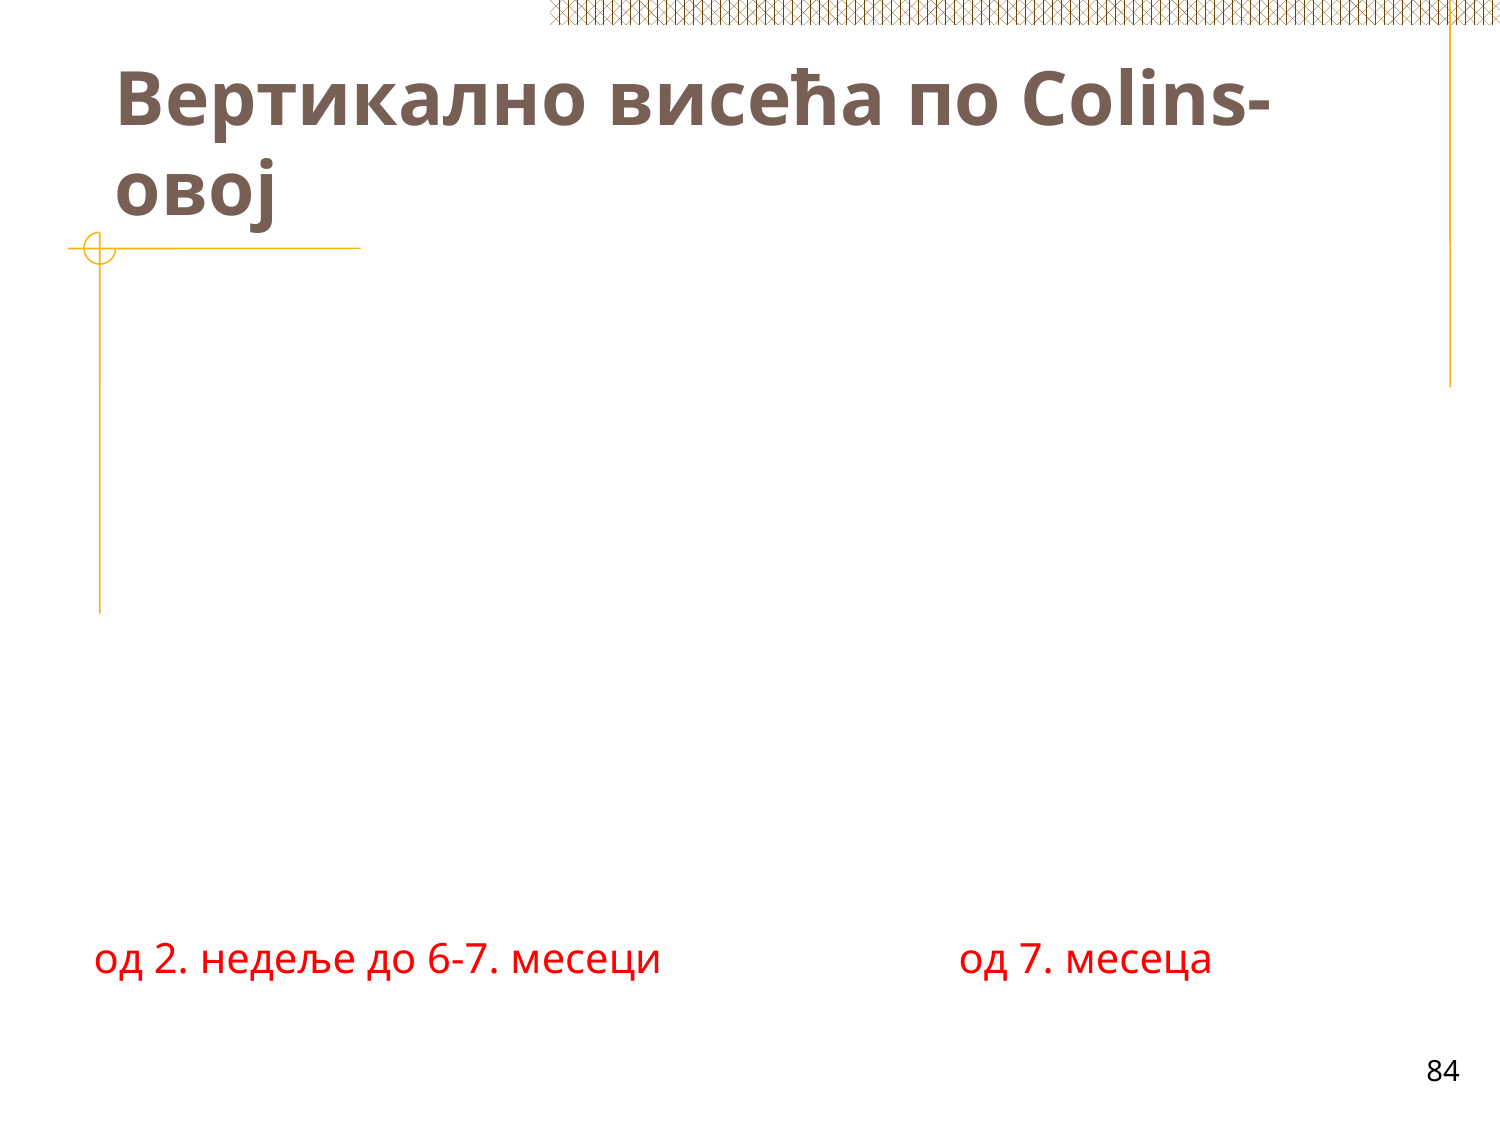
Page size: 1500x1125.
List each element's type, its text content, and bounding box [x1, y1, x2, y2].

title Вертикално висећа по Colins-овој [99, 49, 1376, 238]
text_box од 7. месеца [943, 924, 1228, 990]
text_box од 2. недеље до 6-7. месеци [78, 924, 678, 990]
slide_number 84 [1162, 1025, 1475, 1100]
